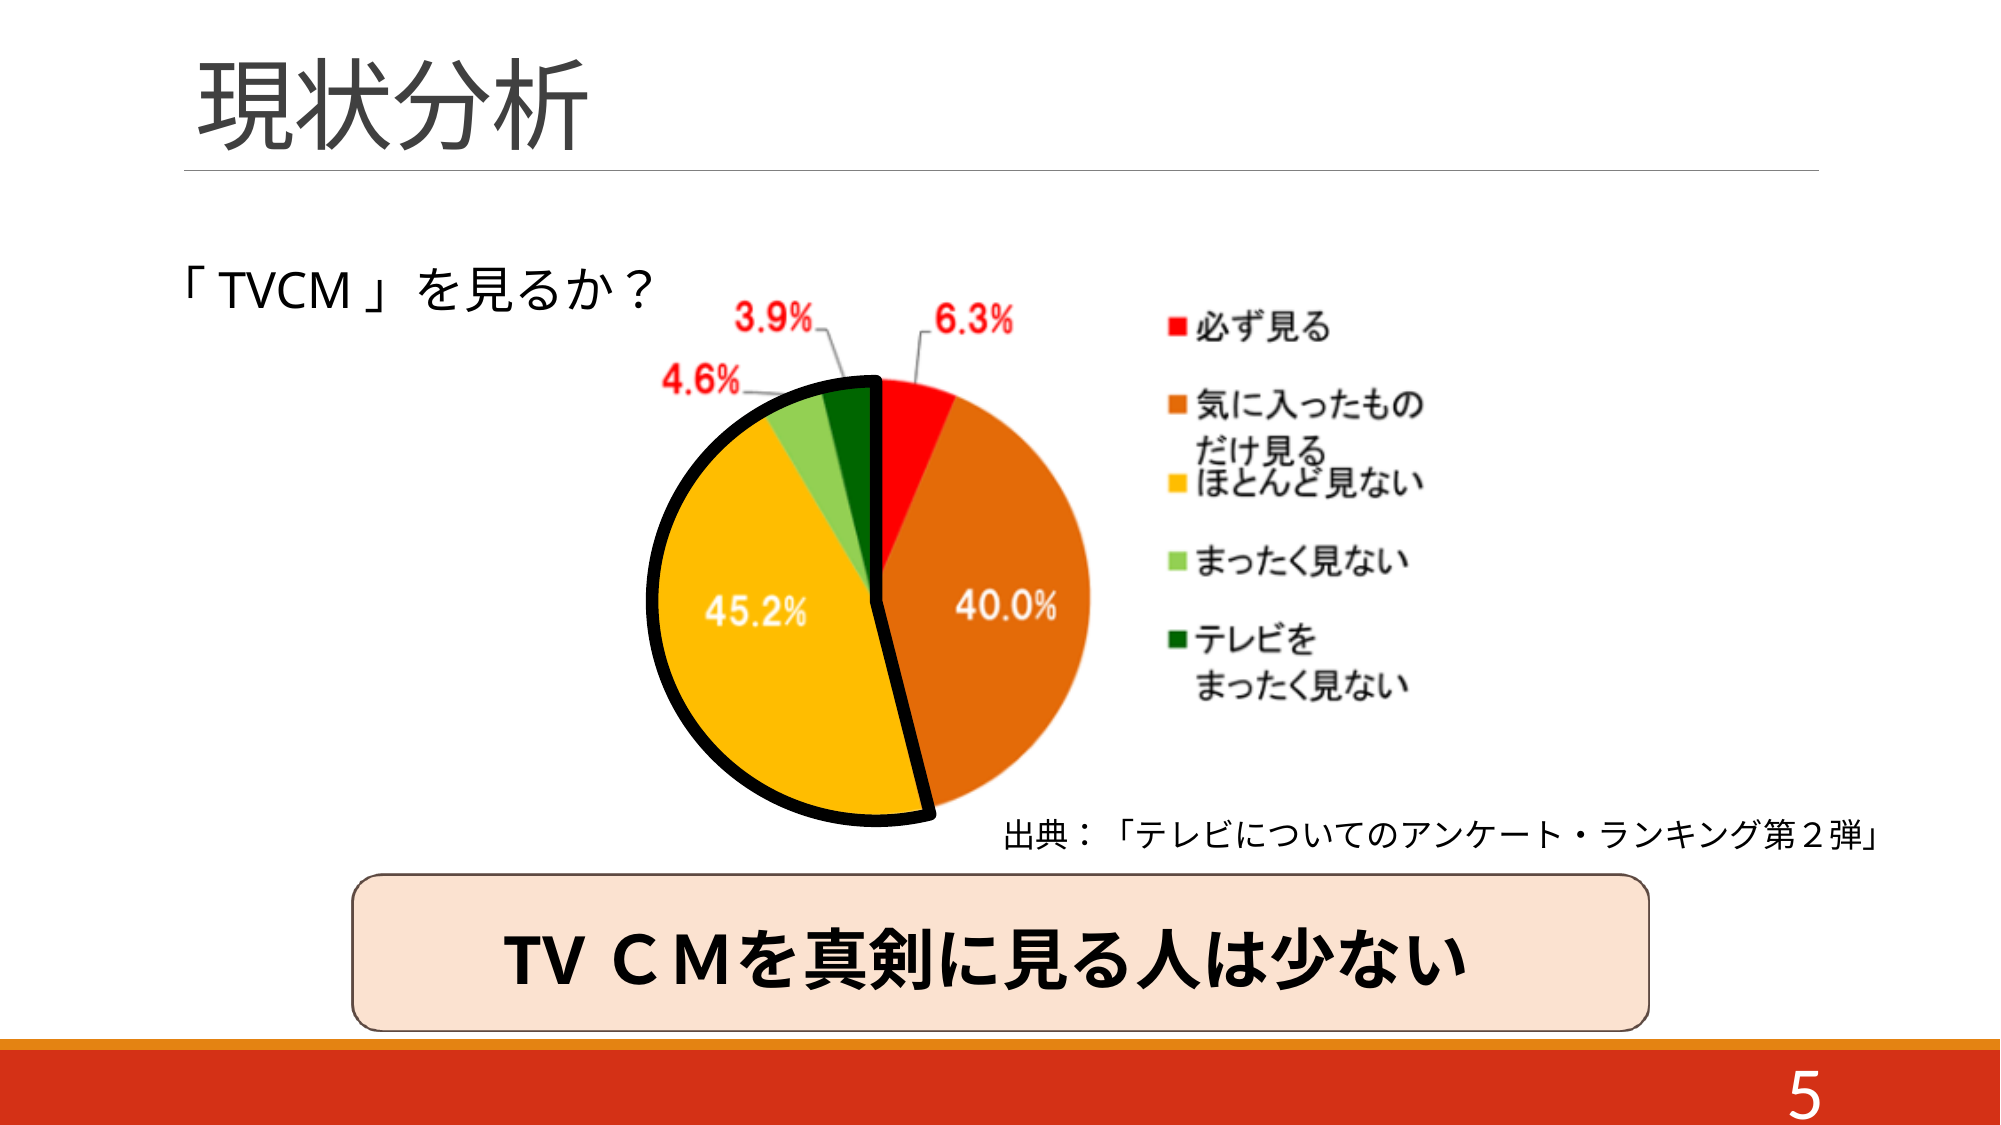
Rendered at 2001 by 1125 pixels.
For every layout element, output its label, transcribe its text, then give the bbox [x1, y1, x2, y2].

picture [350, 872, 1651, 1032]
text_box 出典：「テレビについてのアンケート・ランキング第２弾」 [1483, 807, 1968, 862]
picture [571, 262, 1473, 863]
slide_number 5 [1624, 1059, 1840, 1120]
text_box 「TVCM」を見るか？ [93, 251, 728, 327]
title 現状分析 [180, 28, 1830, 171]
